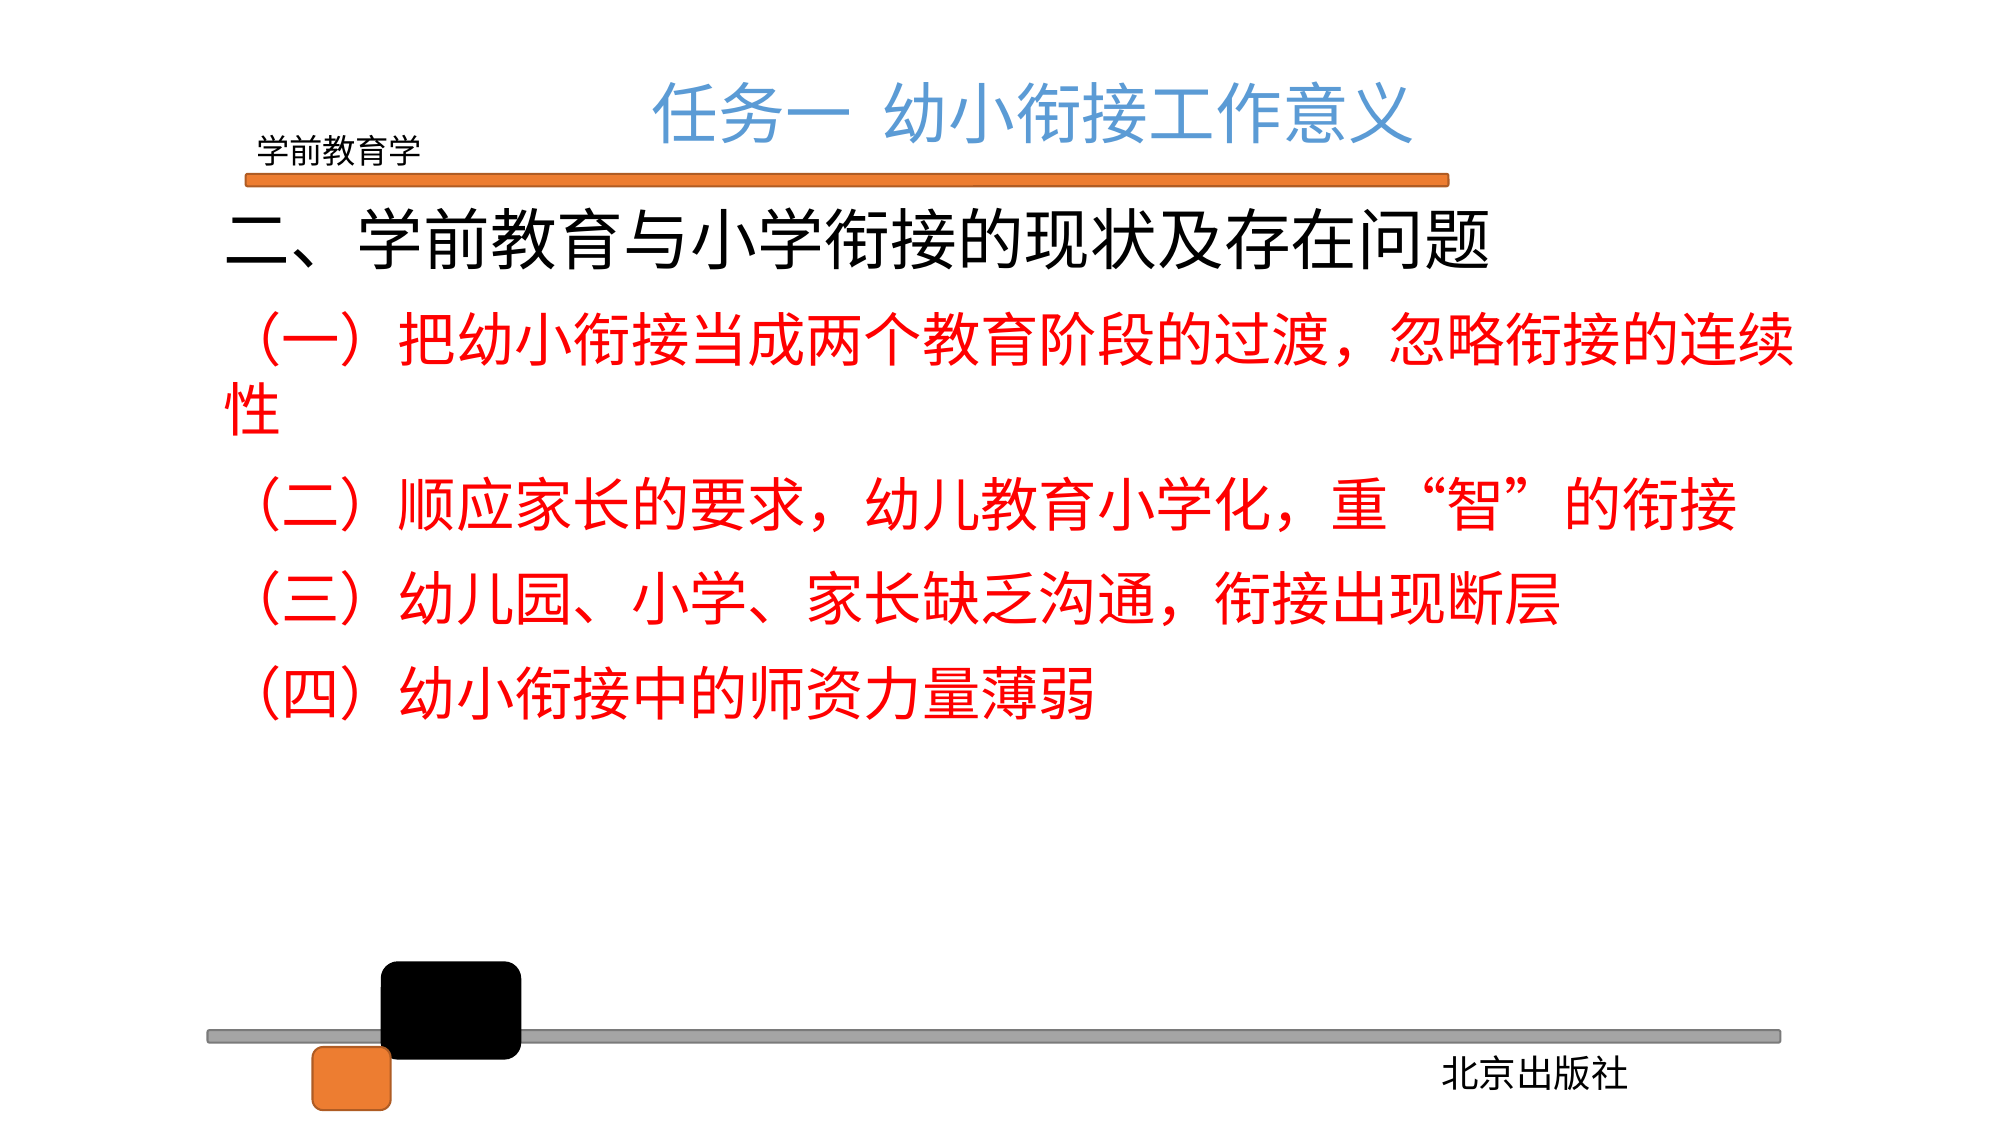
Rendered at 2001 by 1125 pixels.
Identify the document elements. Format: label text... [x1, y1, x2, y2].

text_box 任务一 幼小衔接工作意义 [636, 64, 1431, 160]
text_box 二、学前教育与小学衔接的现状及存在问题 （一）把幼小衔接当成两个教育阶段的过渡，忽略衔接的连续性 （二）顺应家长的要求，幼儿教育小学化，重“智”的衔接 （三）幼儿园、小学、家长缺乏沟通，衔接出现断层 （四）幼小衔接中的师资力量薄弱 [208, 190, 1864, 1020]
